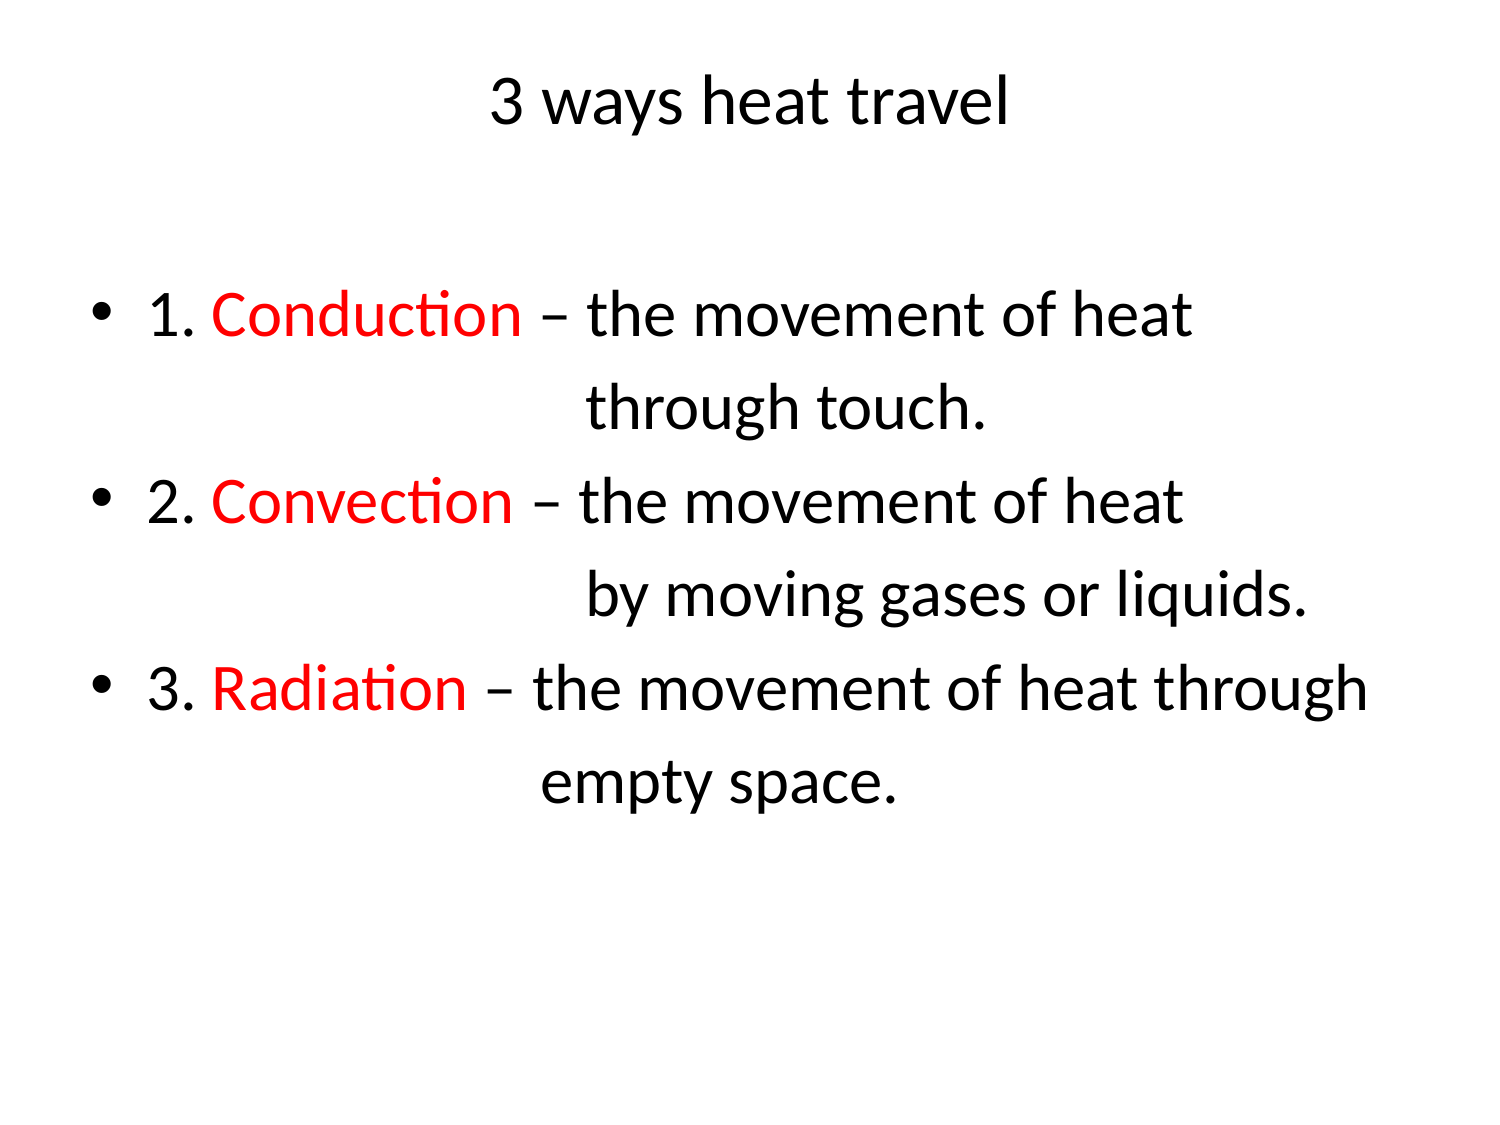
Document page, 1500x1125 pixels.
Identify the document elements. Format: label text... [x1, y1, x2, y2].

title 3 ways heat travel [75, 45, 1425, 233]
list 1. Conduction – the movement of heat through touch. 2. Convection – the movement of heat by moving gases or liquids. 3. Radiation – the movement of heat through empty space. [75, 262, 1425, 1005]
